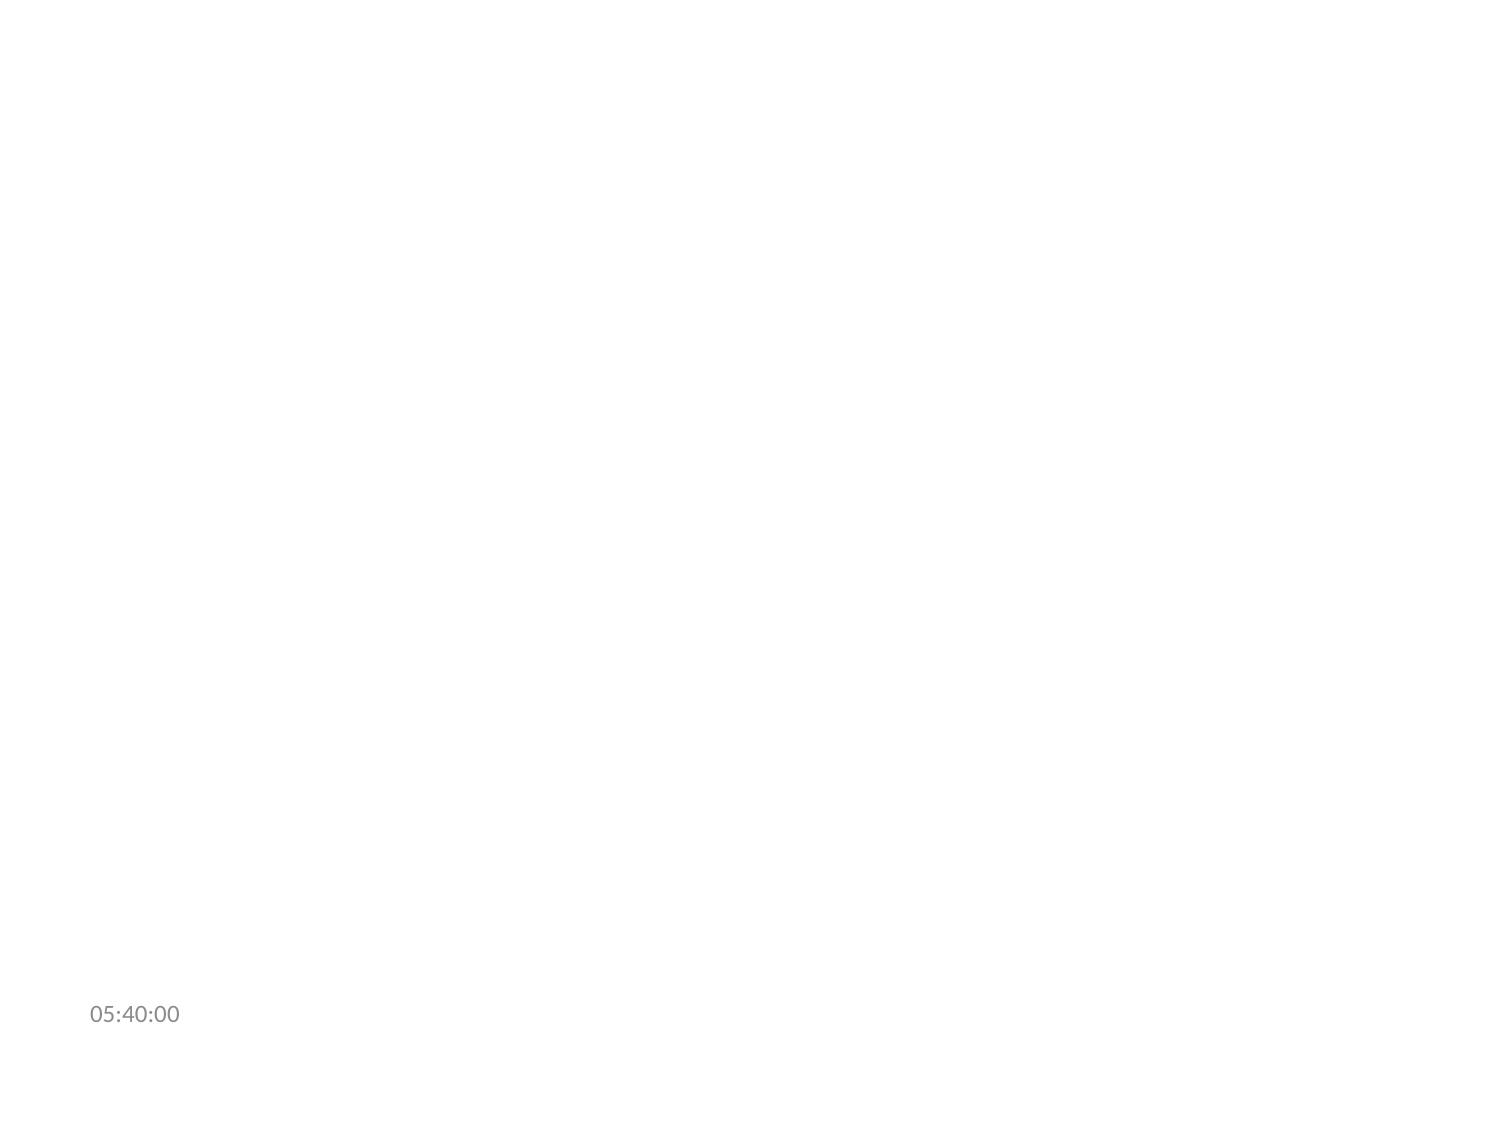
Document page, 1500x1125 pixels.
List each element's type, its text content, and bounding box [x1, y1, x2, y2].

text_box 15:35:09 [75, 982, 425, 1043]
